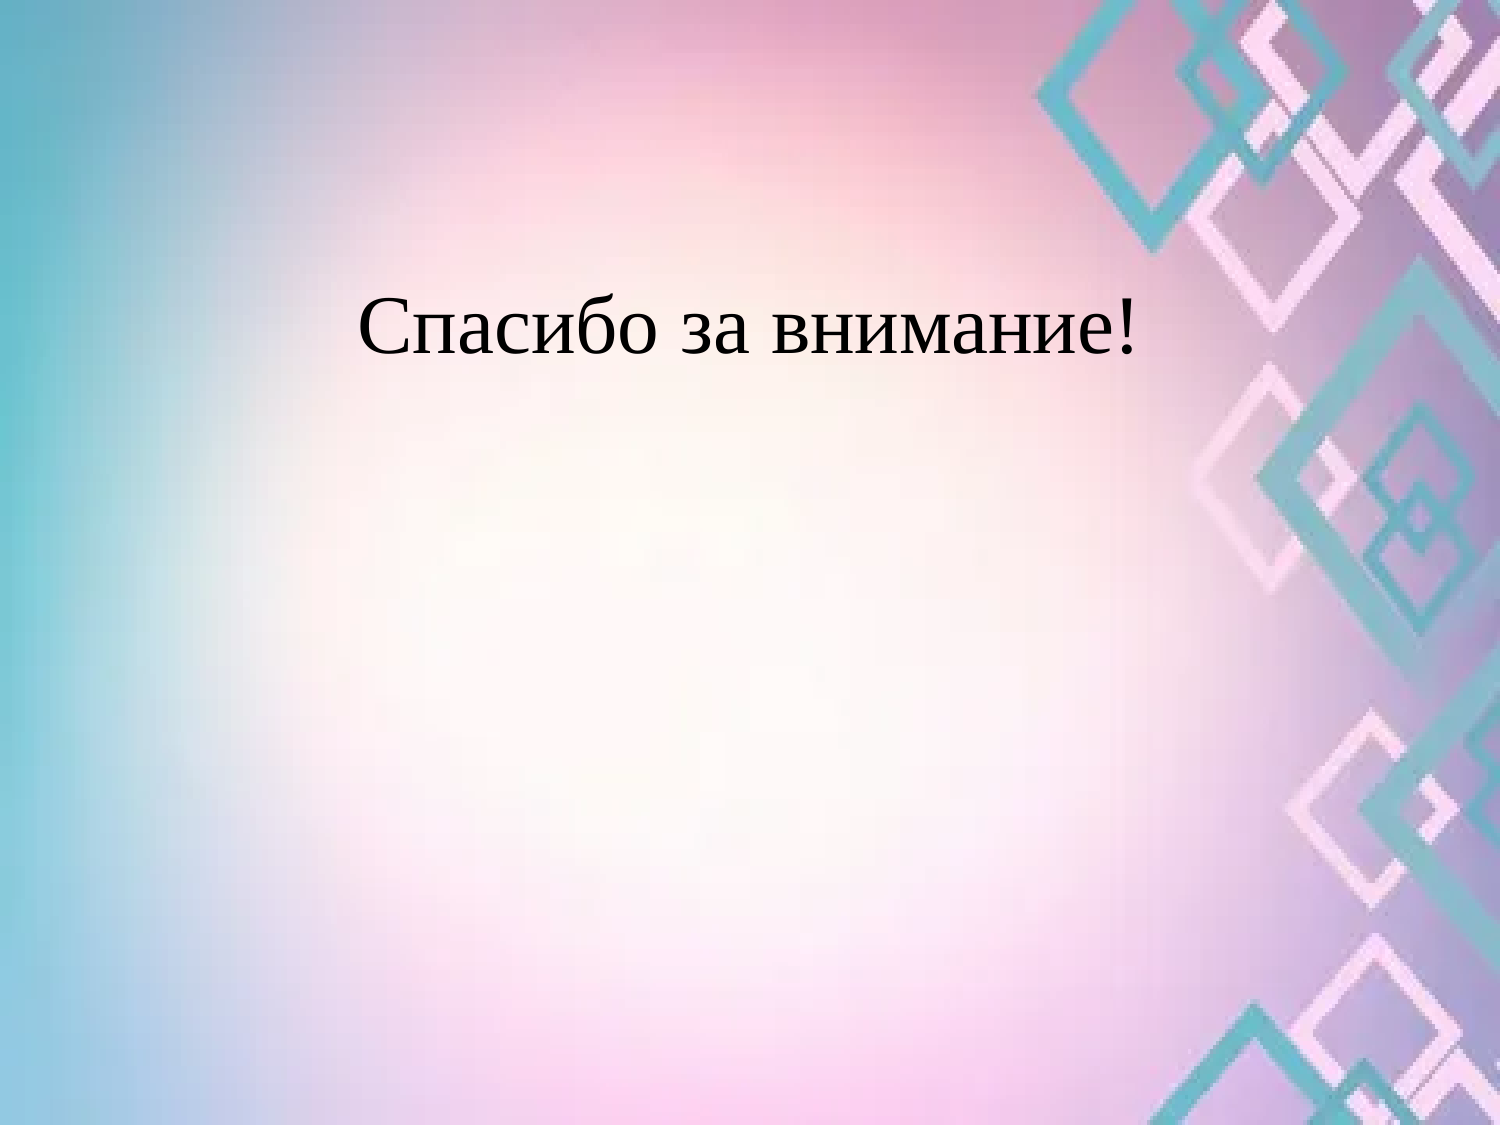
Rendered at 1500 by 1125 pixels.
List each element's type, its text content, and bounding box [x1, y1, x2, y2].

picture [0, 0, 1500, 1125]
list Спасибо за внимание! [75, 262, 1425, 1005]
